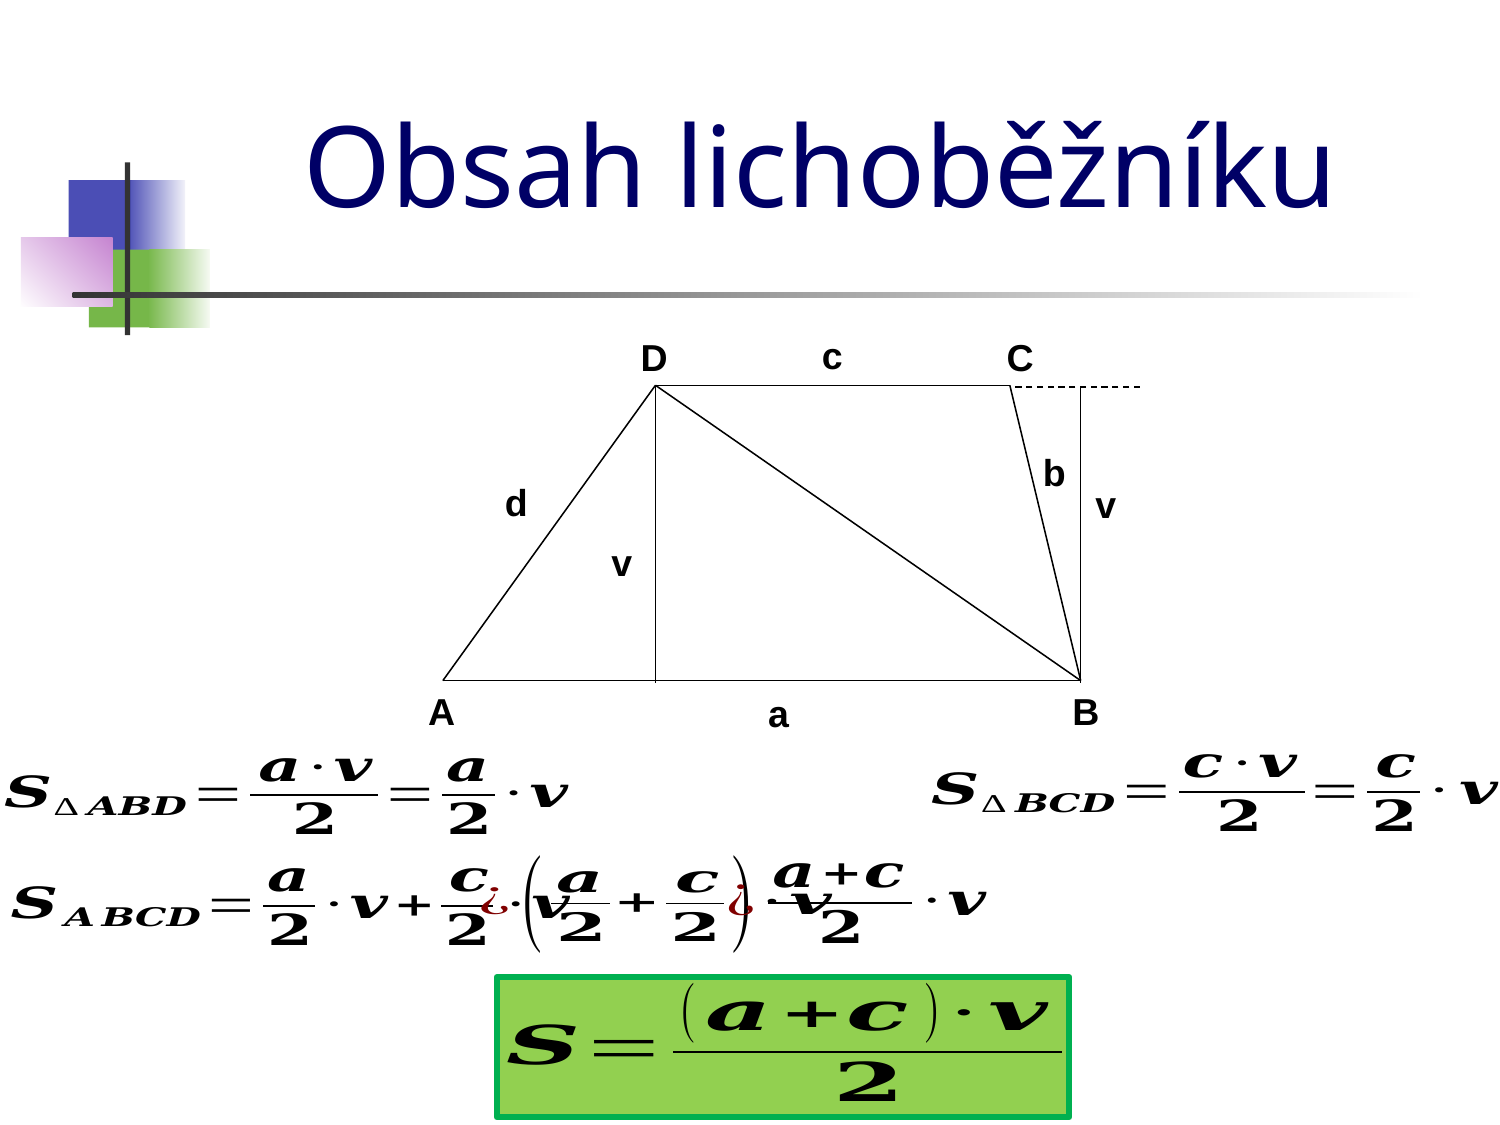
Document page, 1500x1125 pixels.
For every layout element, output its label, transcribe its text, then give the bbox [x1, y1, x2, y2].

text_box D [625, 326, 685, 383]
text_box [442, 385, 652, 681]
text_box C [991, 326, 1051, 382]
text_box B [1057, 680, 1117, 741]
text_box c [807, 324, 867, 382]
text_box a [753, 689, 813, 743]
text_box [655, 385, 1076, 681]
text_box Obsah lichoběžníku [171, 42, 1471, 283]
text_box v [1088, 474, 1140, 534]
text_box A [413, 680, 473, 741]
